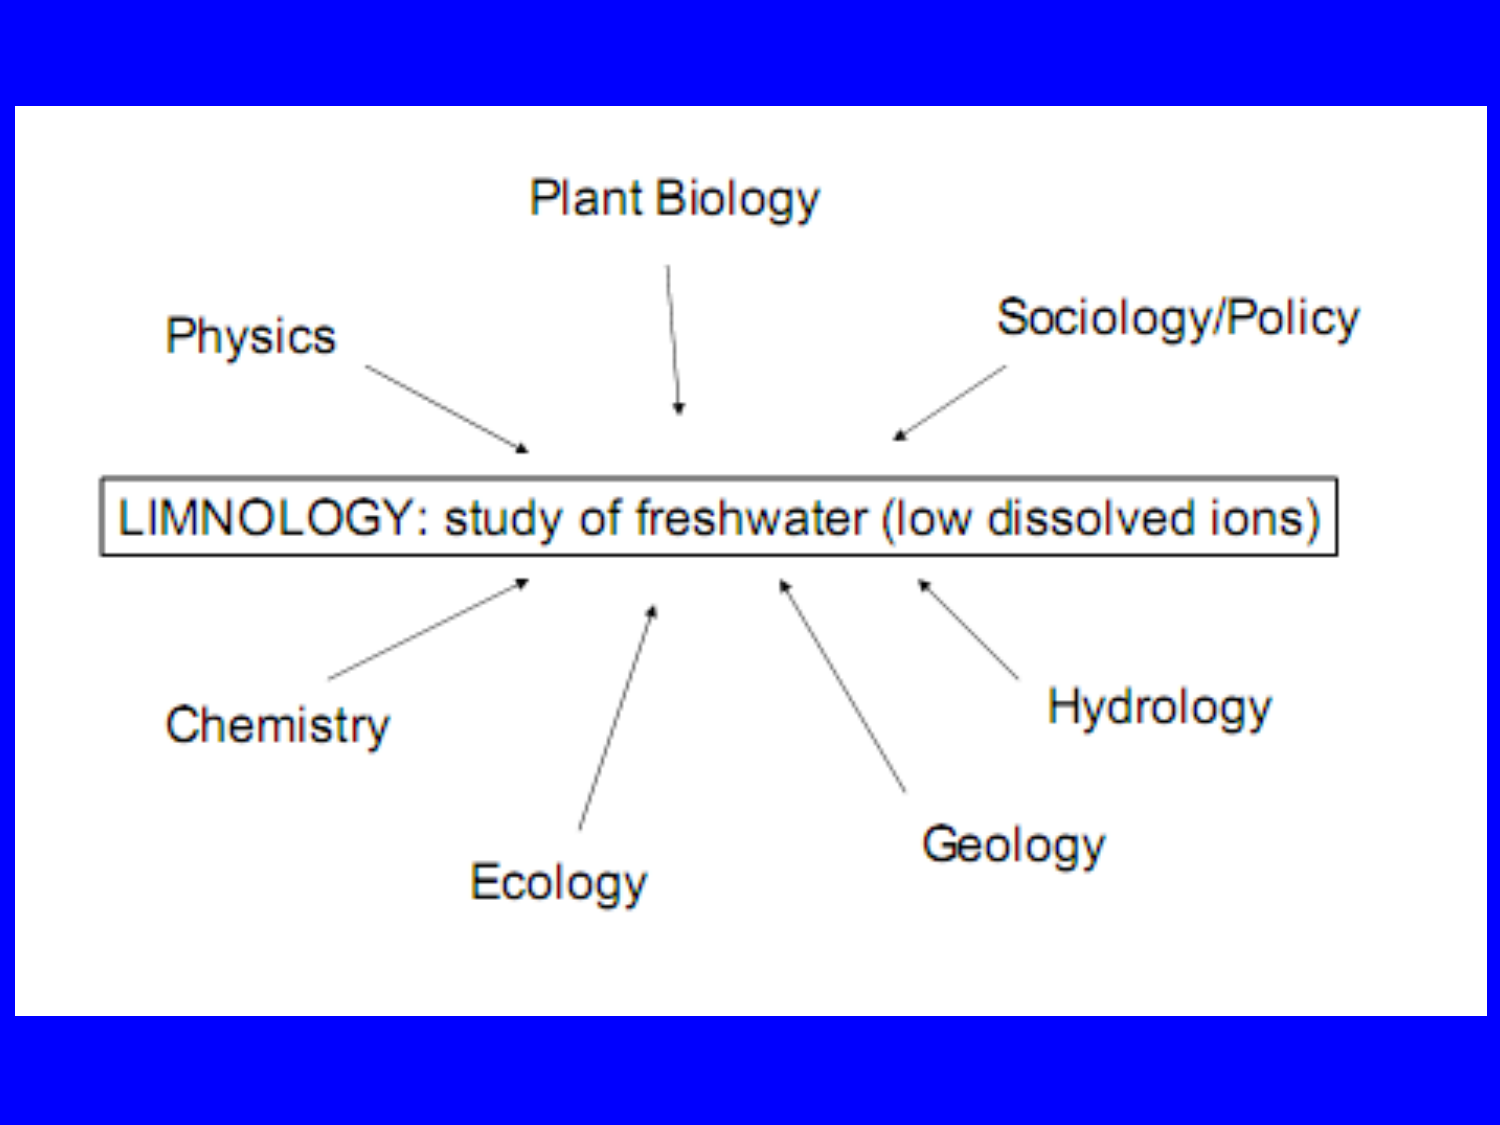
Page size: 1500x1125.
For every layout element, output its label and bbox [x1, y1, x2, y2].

picture [15, 105, 1487, 1016]
